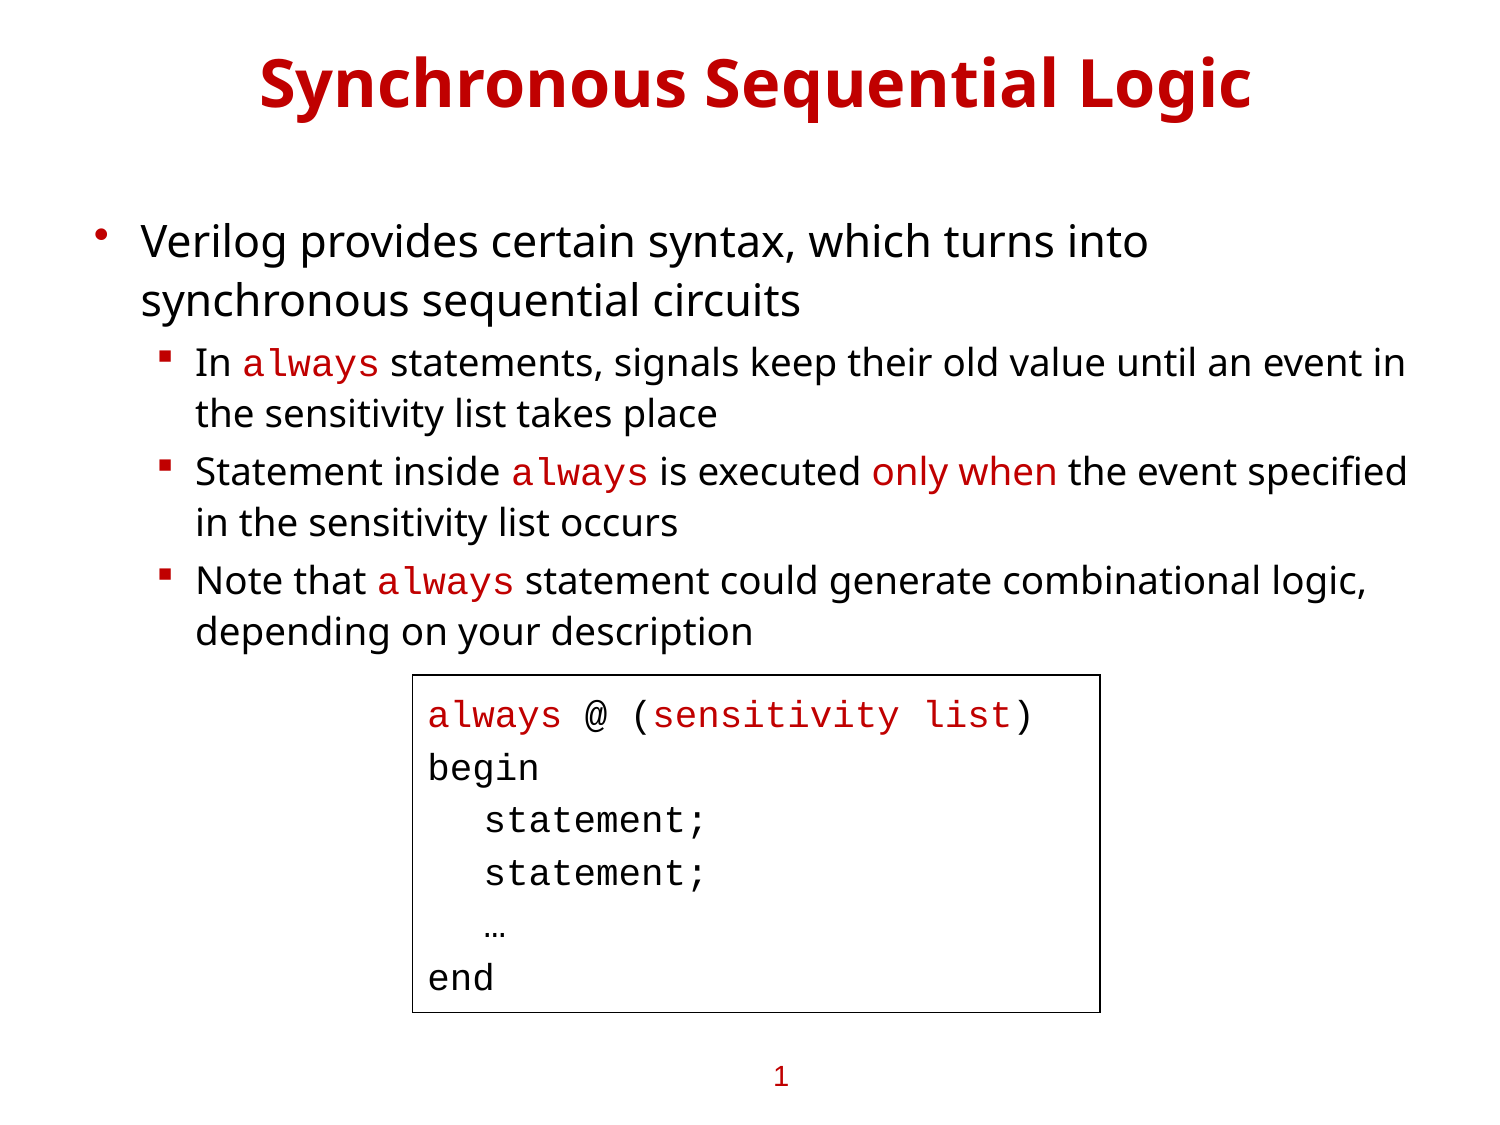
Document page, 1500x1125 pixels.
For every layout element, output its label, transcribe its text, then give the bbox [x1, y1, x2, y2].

slide_number 1 [649, 1049, 913, 1125]
text_box always @ (sensitivity list) begin statement; statement; … end [412, 675, 1100, 1013]
title Synchronous Sequential Logic [124, 12, 1388, 151]
list Verilog provides certain syntax, which turns into synchronous sequential circuits In always statements, signals keep their old value until an event in the sensitivity list takes place Statement inside always is executed only when the event specified in the sensitivity list occurs Note that always statement could generate combinational logic, depending on your description [78, 199, 1430, 663]
